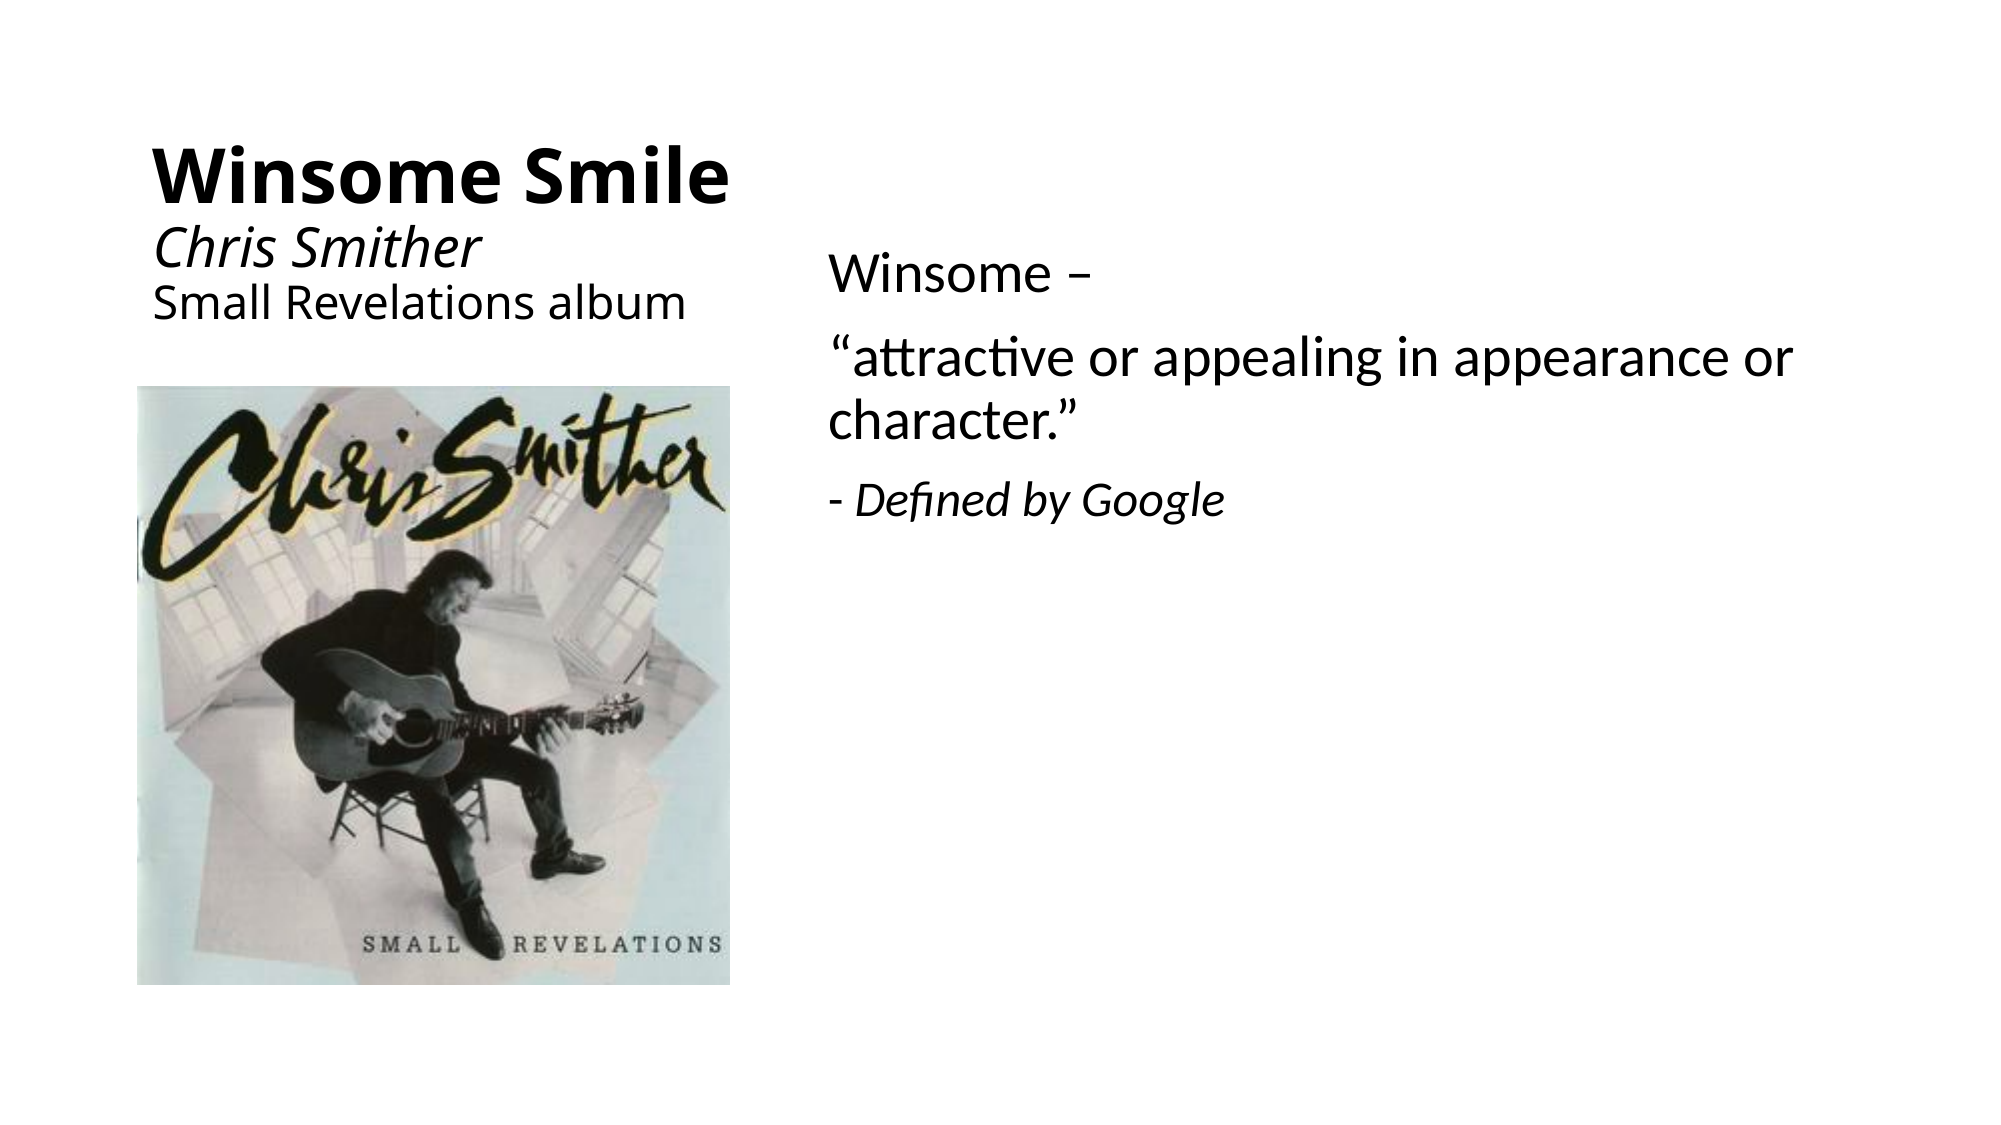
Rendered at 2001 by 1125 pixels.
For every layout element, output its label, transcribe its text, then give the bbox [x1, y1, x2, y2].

list Winsome – “attractive or appealing in appearance or character.” - Defined by Google [813, 234, 1910, 913]
title Winsome Smile Chris Smither Small Revelations album [137, 75, 783, 338]
picture [137, 386, 730, 985]
